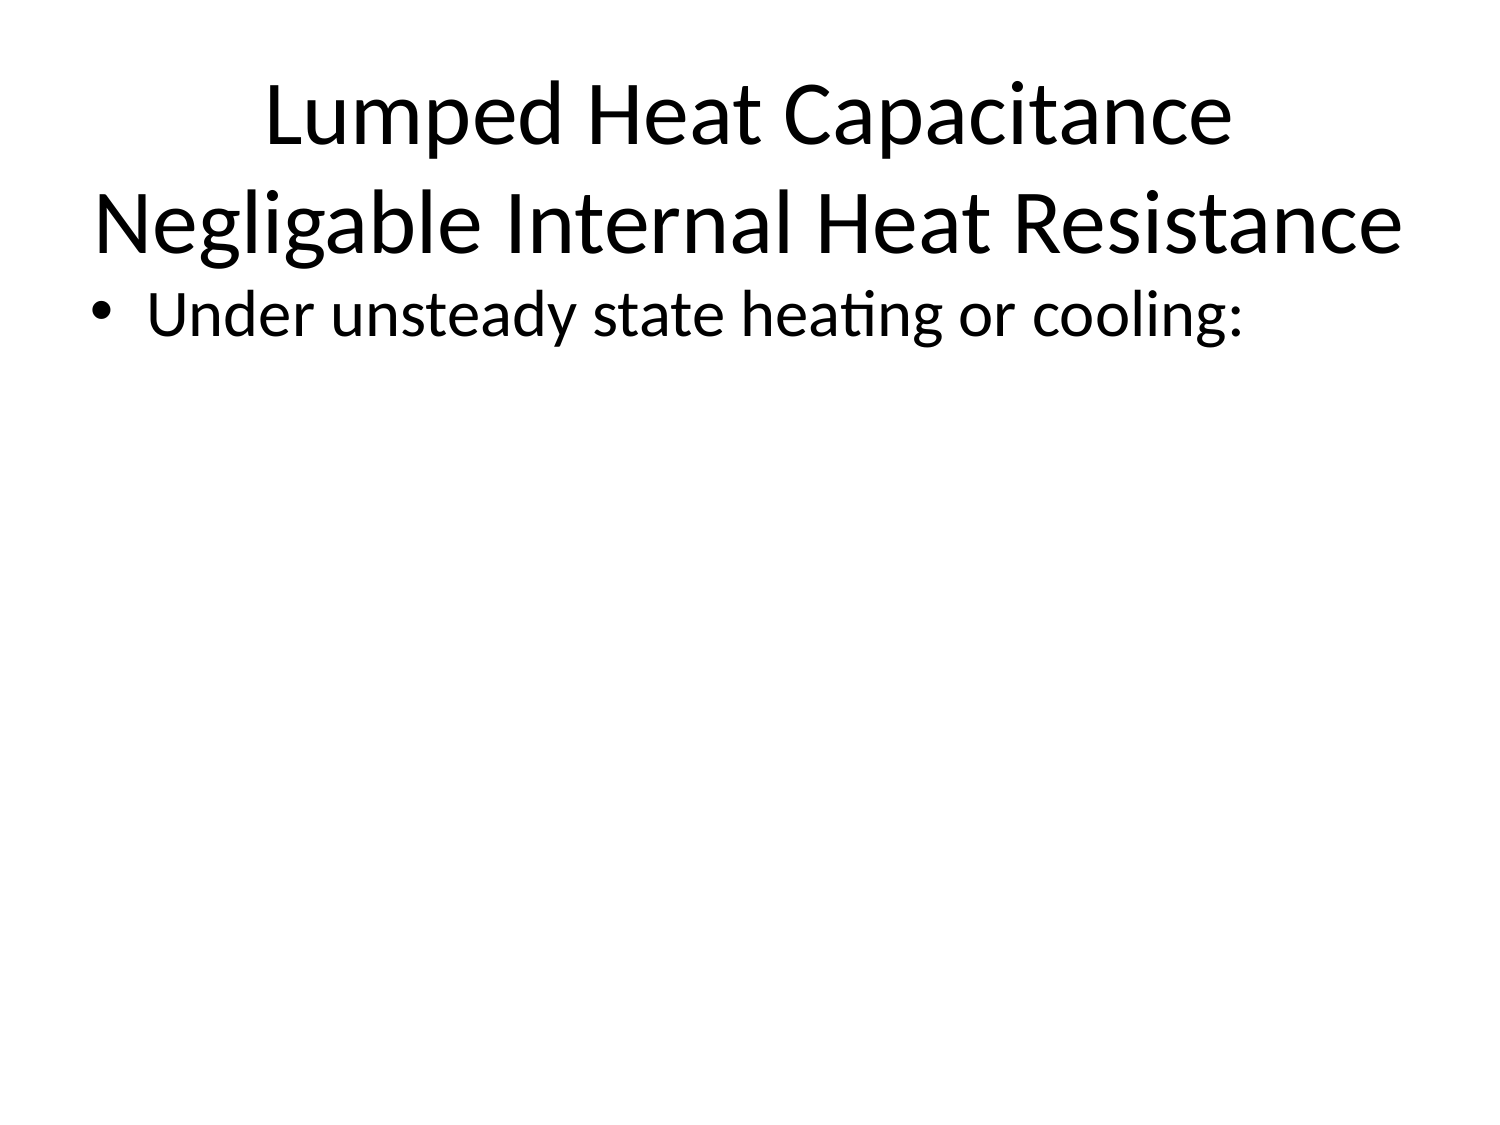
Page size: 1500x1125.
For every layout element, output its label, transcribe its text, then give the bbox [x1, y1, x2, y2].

text_box Under unsteady state heating or cooling: [74, 262, 1425, 1005]
text_box Lumped Heat Capacitance Negligable Internal Heat Resistance [74, 45, 1425, 233]
